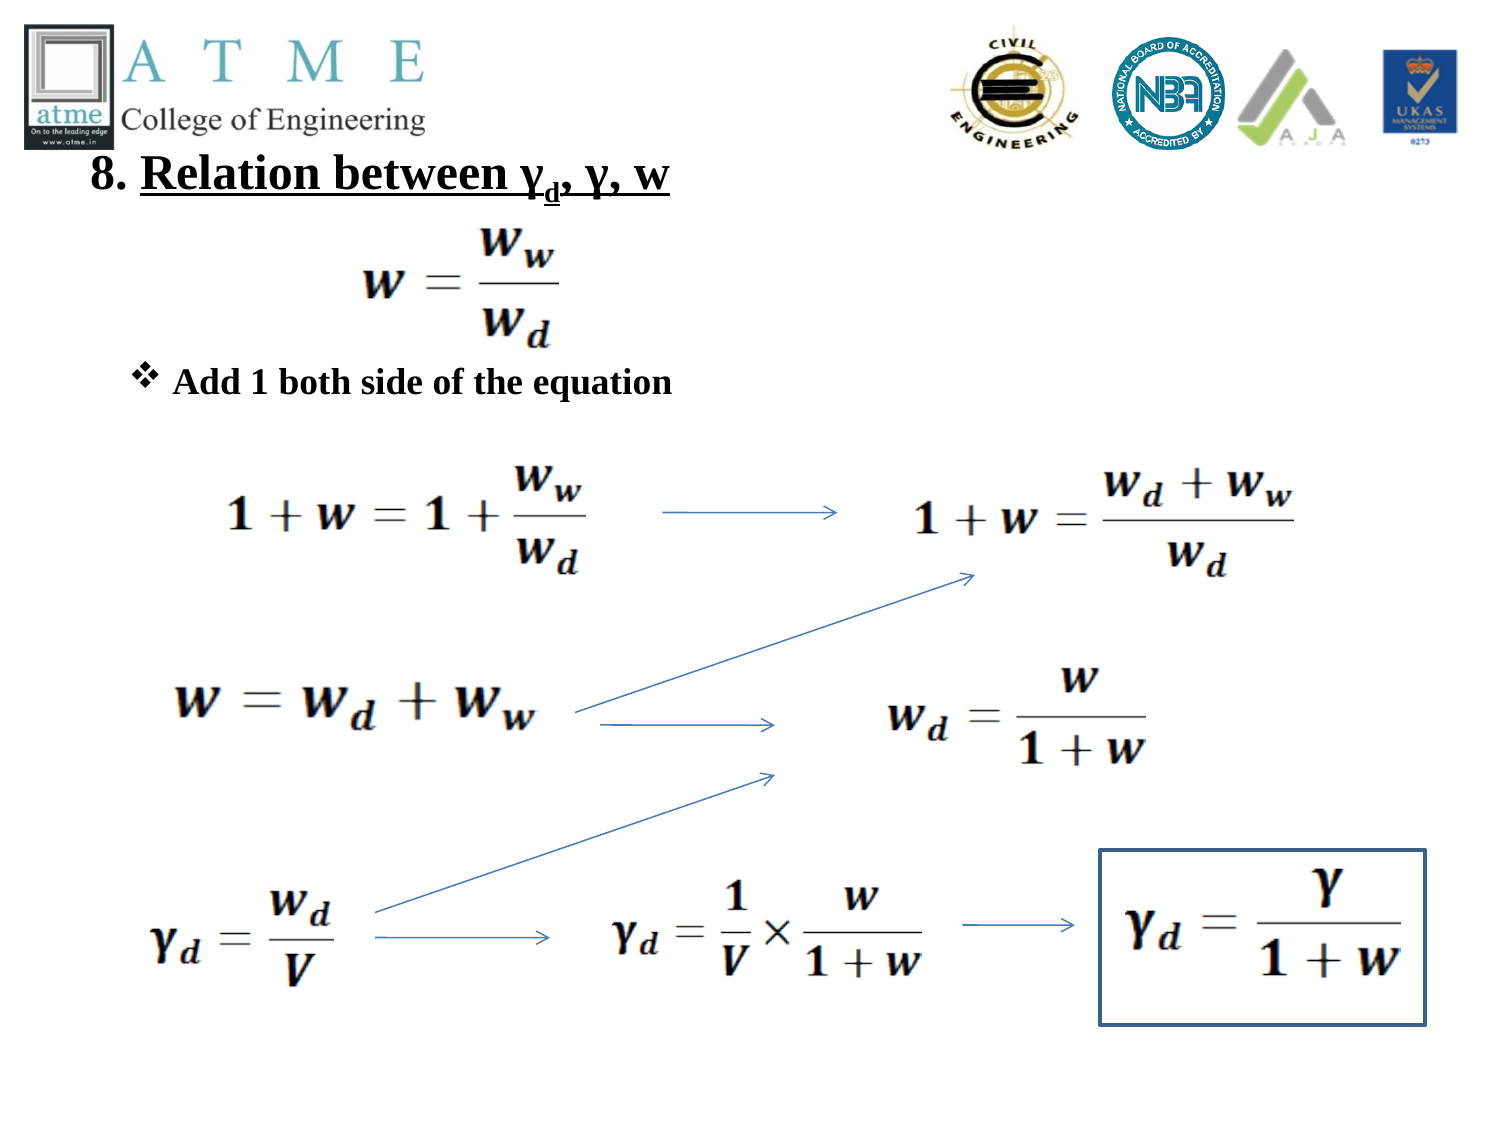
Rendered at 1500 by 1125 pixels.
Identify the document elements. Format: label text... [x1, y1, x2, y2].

text_box [1098, 848, 1427, 1027]
picture [612, 874, 922, 988]
picture [1112, 37, 1194, 62]
picture [950, 24, 1080, 62]
picture [149, 887, 334, 1001]
picture [912, 462, 1294, 588]
picture [362, 224, 559, 363]
picture [1237, 49, 1458, 146]
picture [1179, 37, 1225, 62]
picture [1124, 862, 1401, 988]
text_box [574, 574, 976, 713]
picture [174, 662, 538, 744]
picture [224, 462, 586, 588]
picture [887, 662, 1146, 776]
picture [24, 24, 425, 150]
list 8. Relation between γd, γ, w [75, 62, 1425, 1005]
text_box Add 1 both side of the equation [113, 349, 688, 410]
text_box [374, 774, 776, 913]
